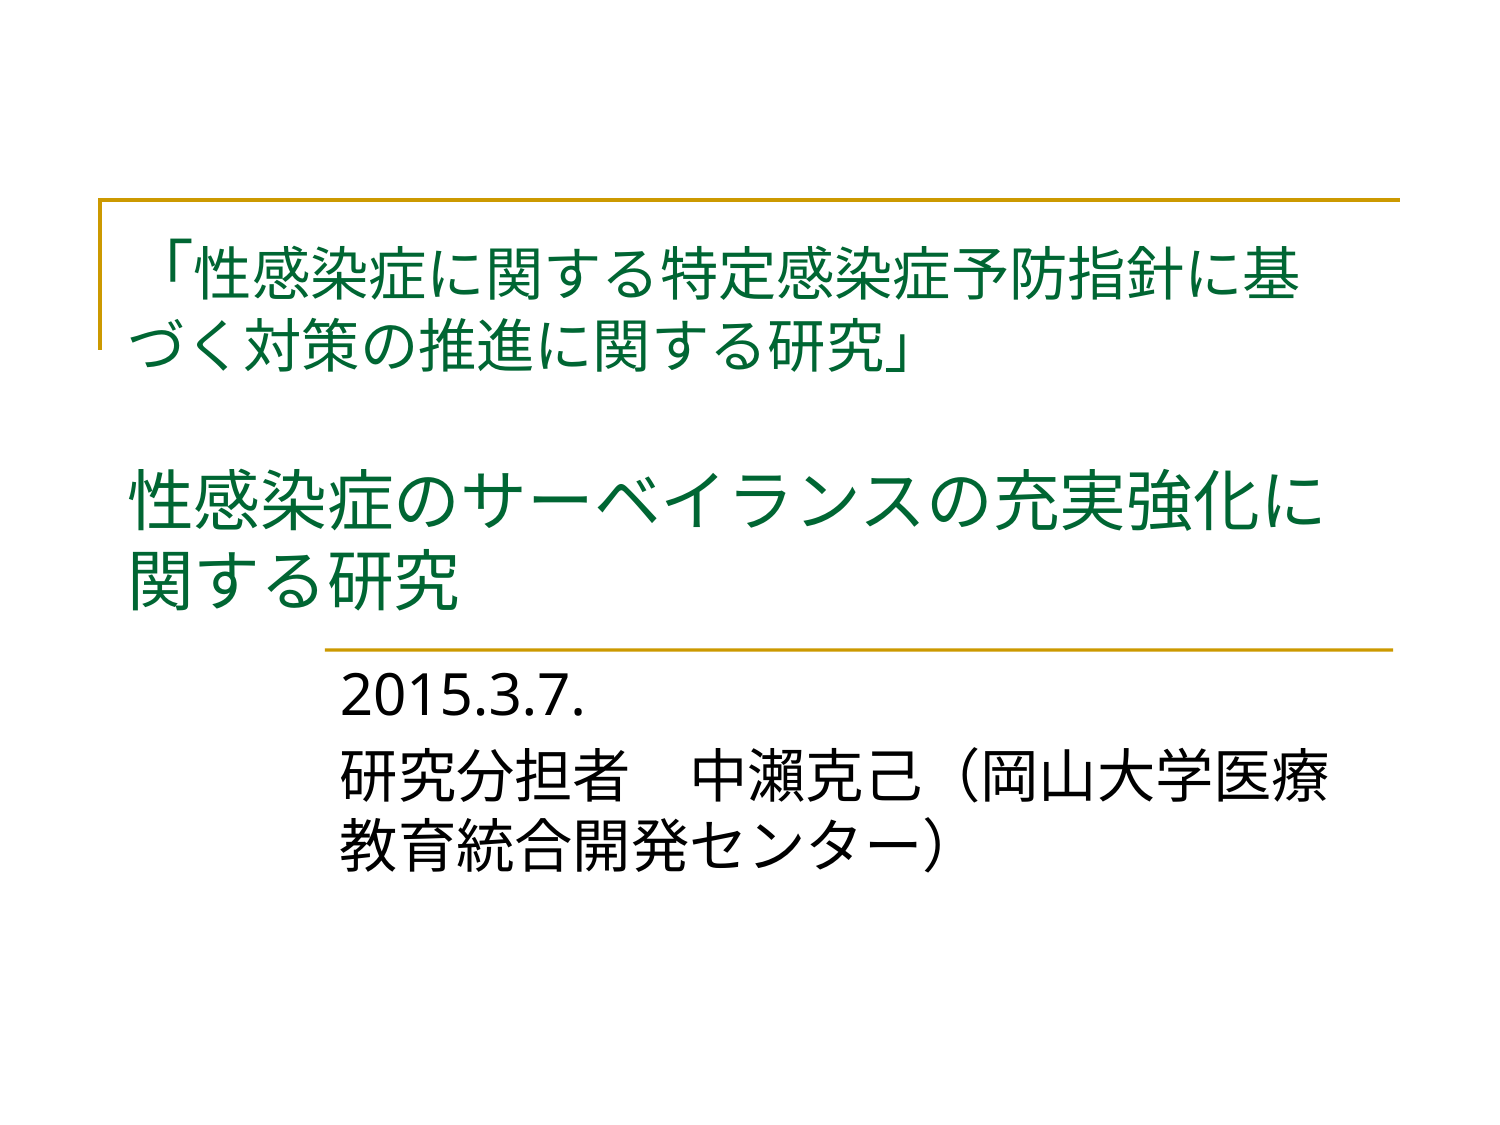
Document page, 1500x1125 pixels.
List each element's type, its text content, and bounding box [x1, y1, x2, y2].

subtitle 2015.3.7. 研究分担者 中瀨克己（岡山大学医療教育統合開発センター） [324, 650, 1400, 938]
title 「性感染症に関する特定感染症予防指針に基づく対策の推進に関する研究」 性感染症のサーベイランスの充実強化に関する研究 [112, 221, 1363, 622]
